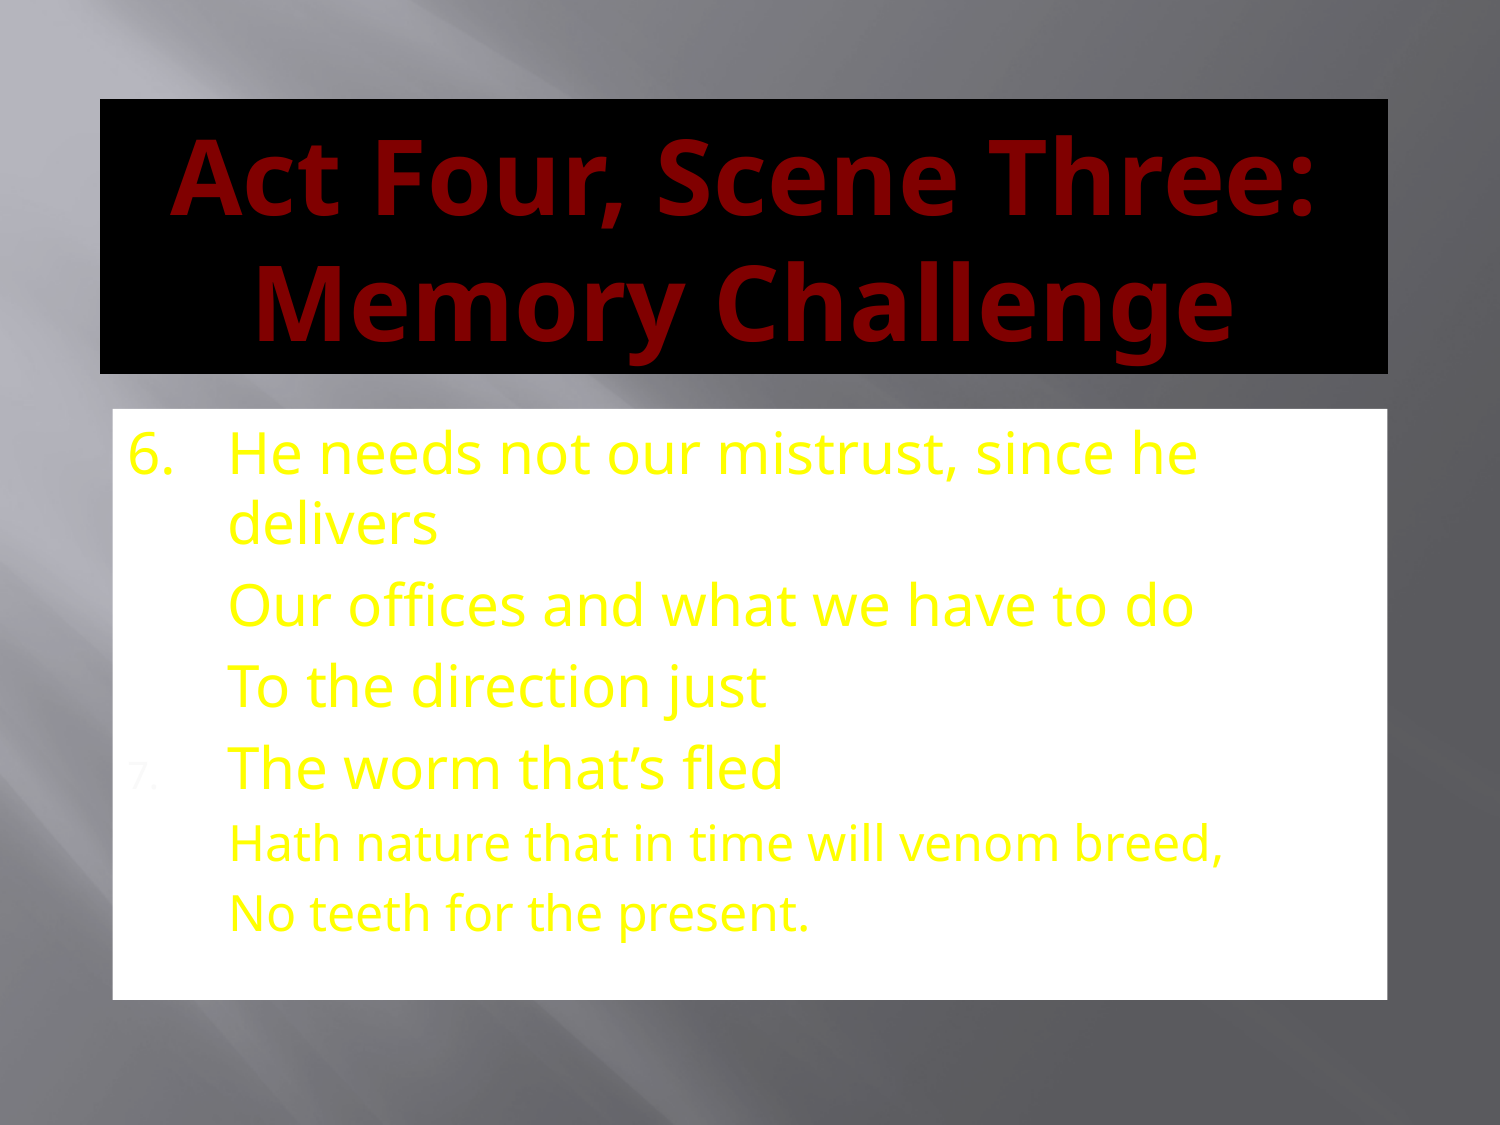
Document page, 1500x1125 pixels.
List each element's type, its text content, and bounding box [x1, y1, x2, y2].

title Act Four, Scene Three: Memory Challenge [100, 99, 1388, 374]
list 6. He needs not our mistrust, since he delivers Our offices and what we have to do To the direction just The worm that’s fled Hath nature that in time will venom breed, No teeth for the present. [112, 408, 1388, 1000]
